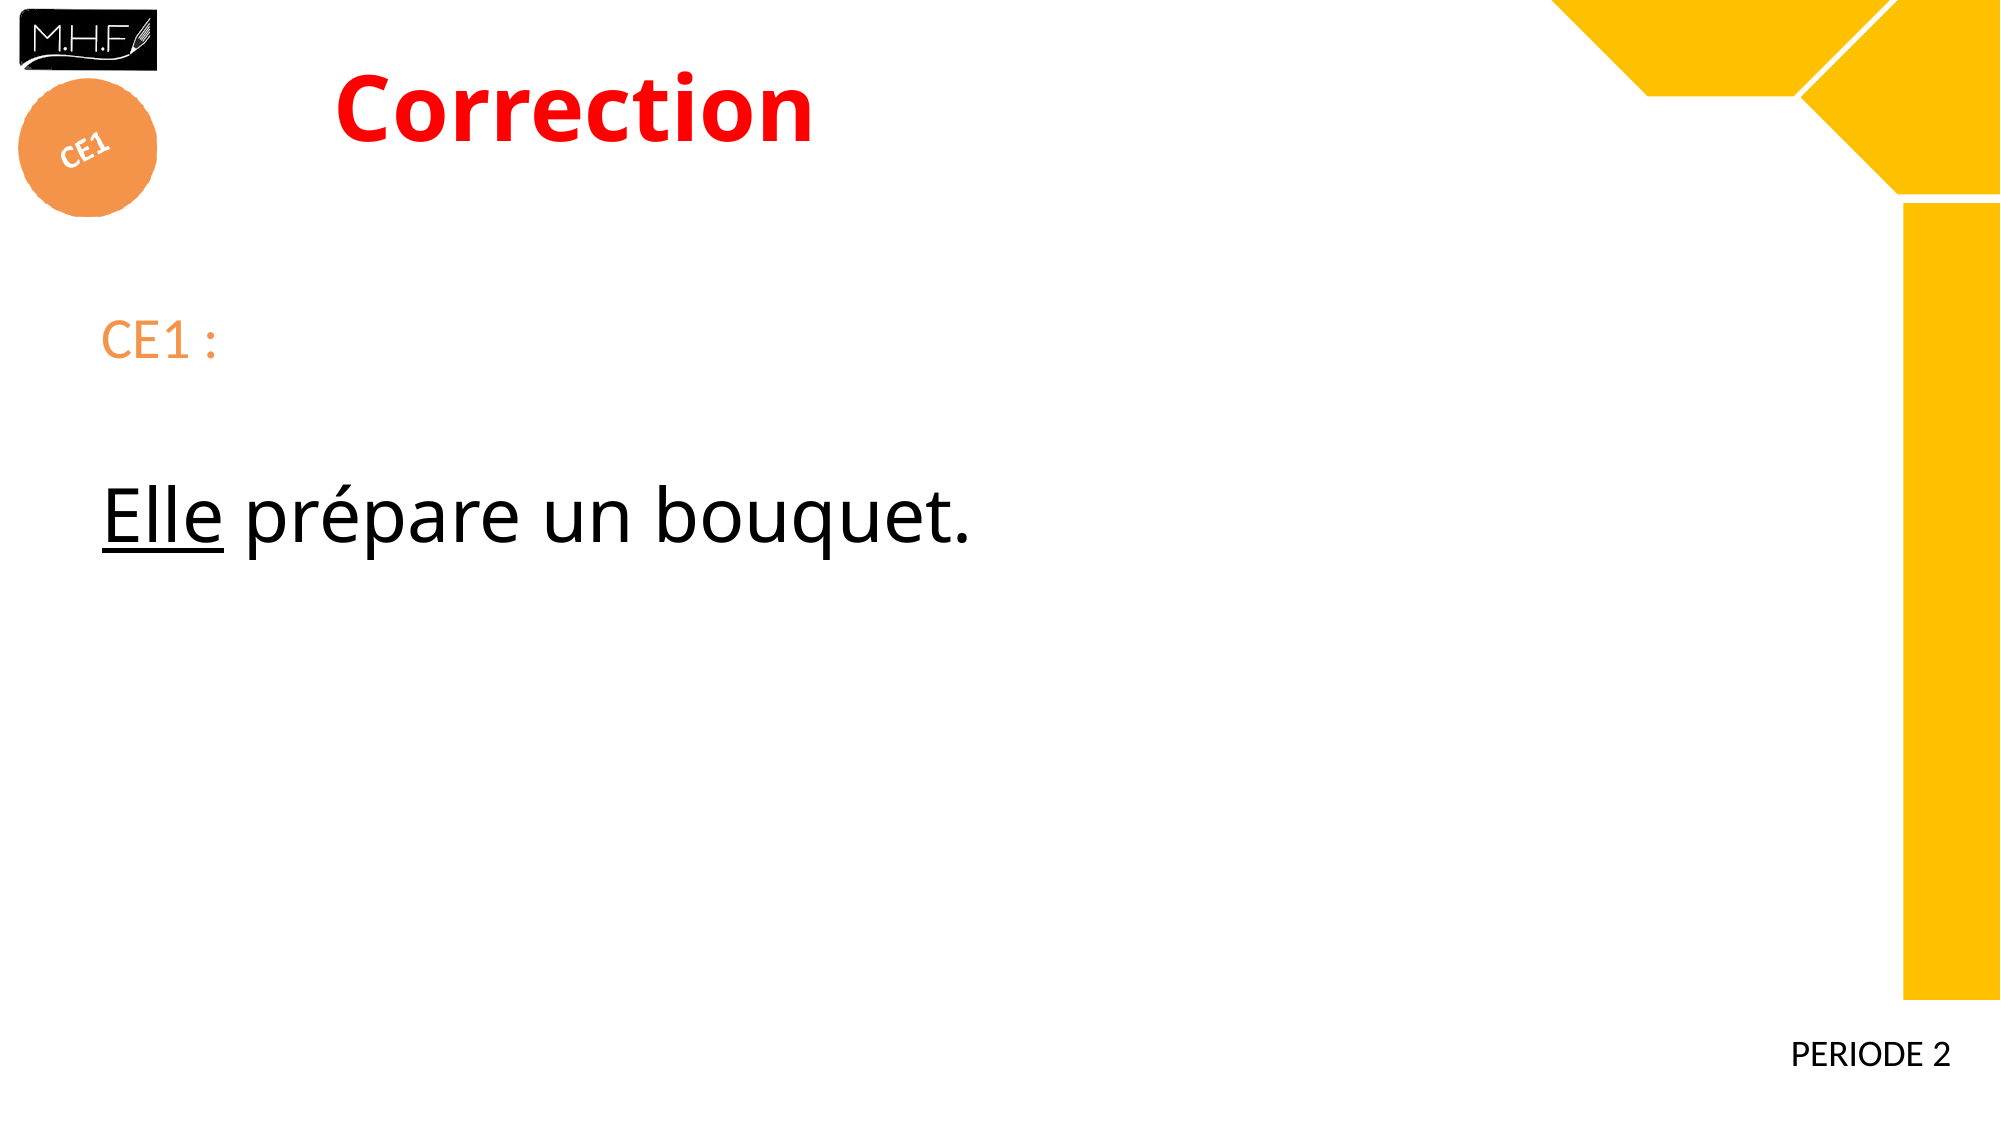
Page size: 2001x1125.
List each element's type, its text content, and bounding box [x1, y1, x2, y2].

list CE1 : Elle prépare un bouquet. [86, 300, 1352, 1015]
picture [18, 78, 157, 218]
text_box [1549, 0, 1892, 98]
title Correction [318, 3, 1865, 221]
picture [16, 7, 157, 74]
text_box [1902, 202, 2000, 1001]
text_box [1799, 0, 2000, 196]
text_box PERIODE 2 [1362, 1021, 1967, 1125]
